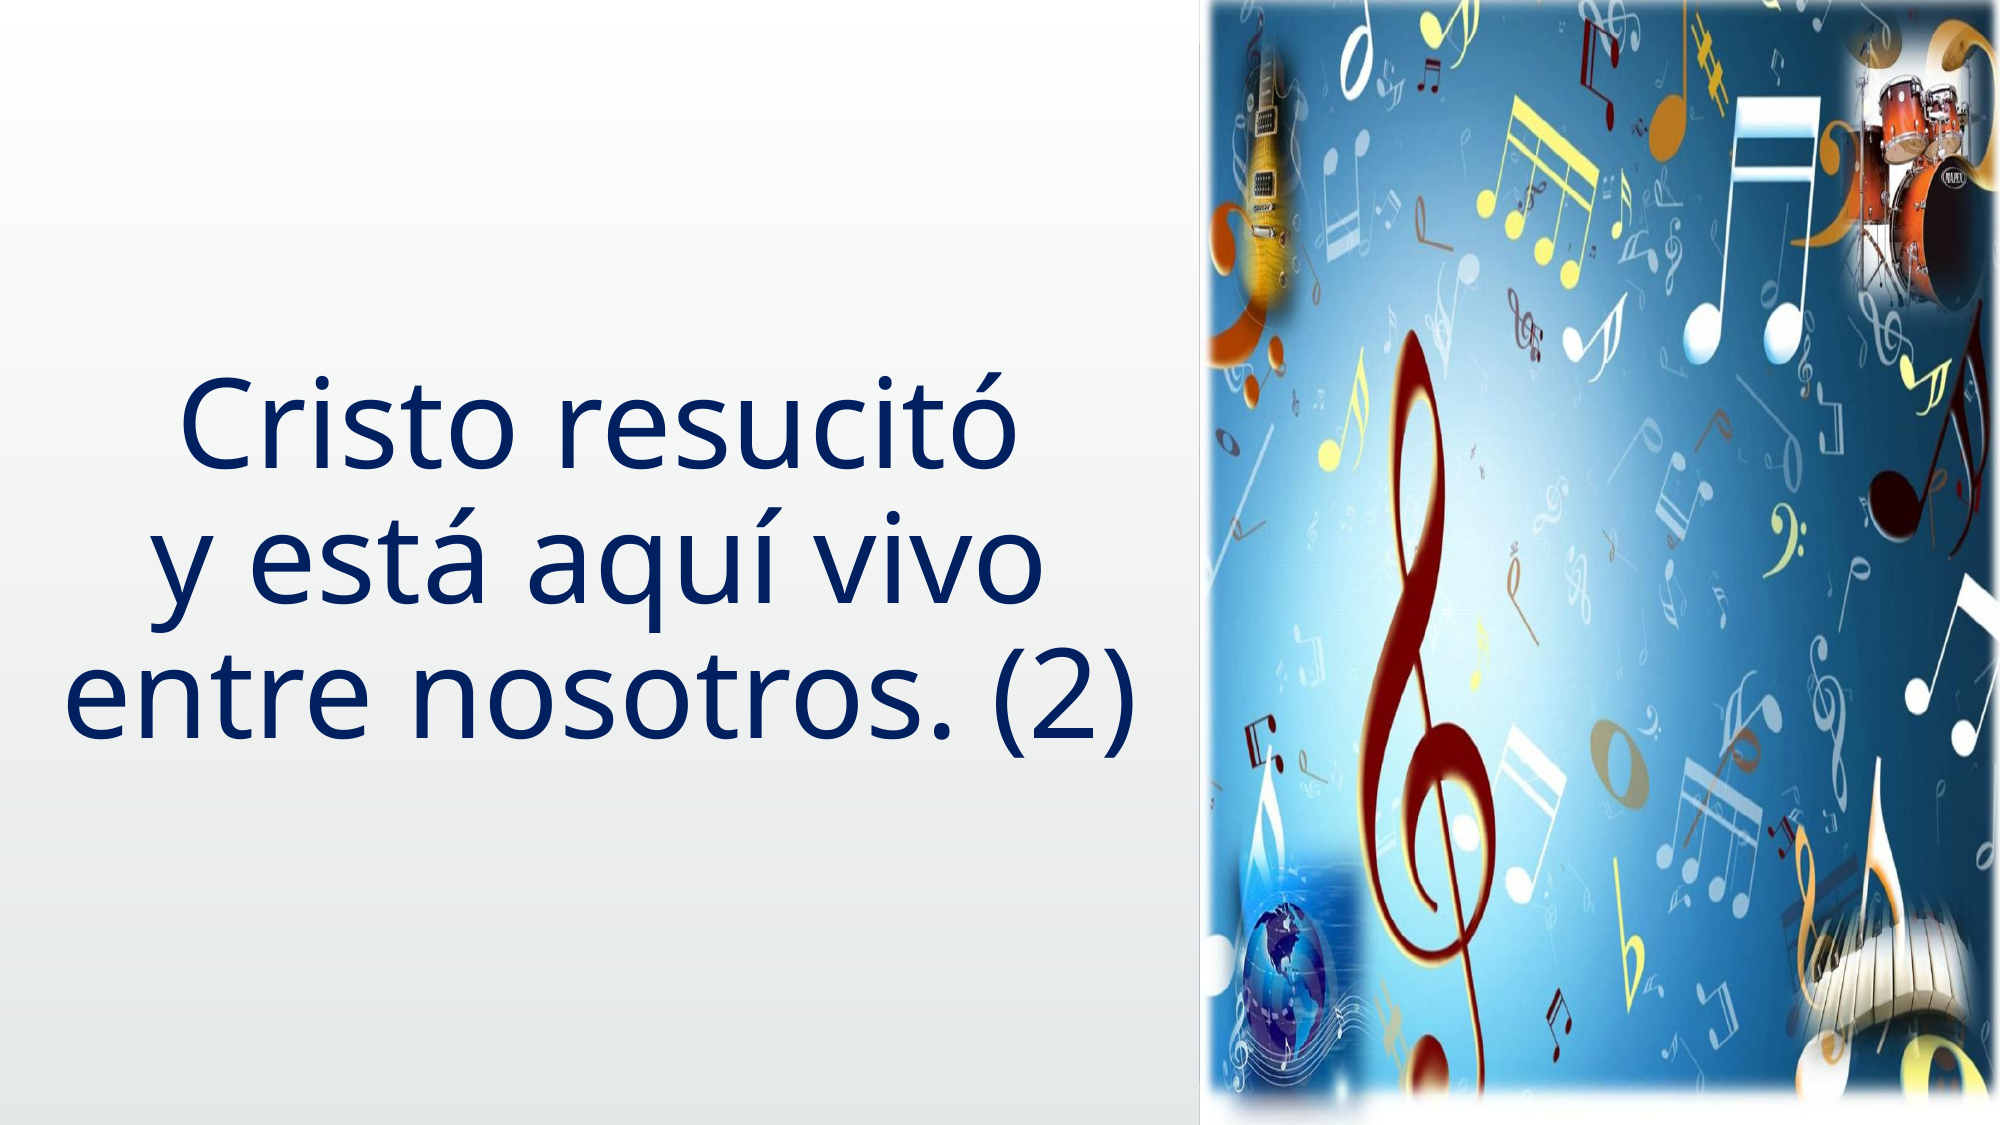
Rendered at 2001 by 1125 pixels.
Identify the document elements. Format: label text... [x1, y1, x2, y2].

picture [1200, 0, 2000, 1125]
title Cristo resucitó y está aquí vivo entre nosotros. (2) [0, 0, 1200, 1125]
